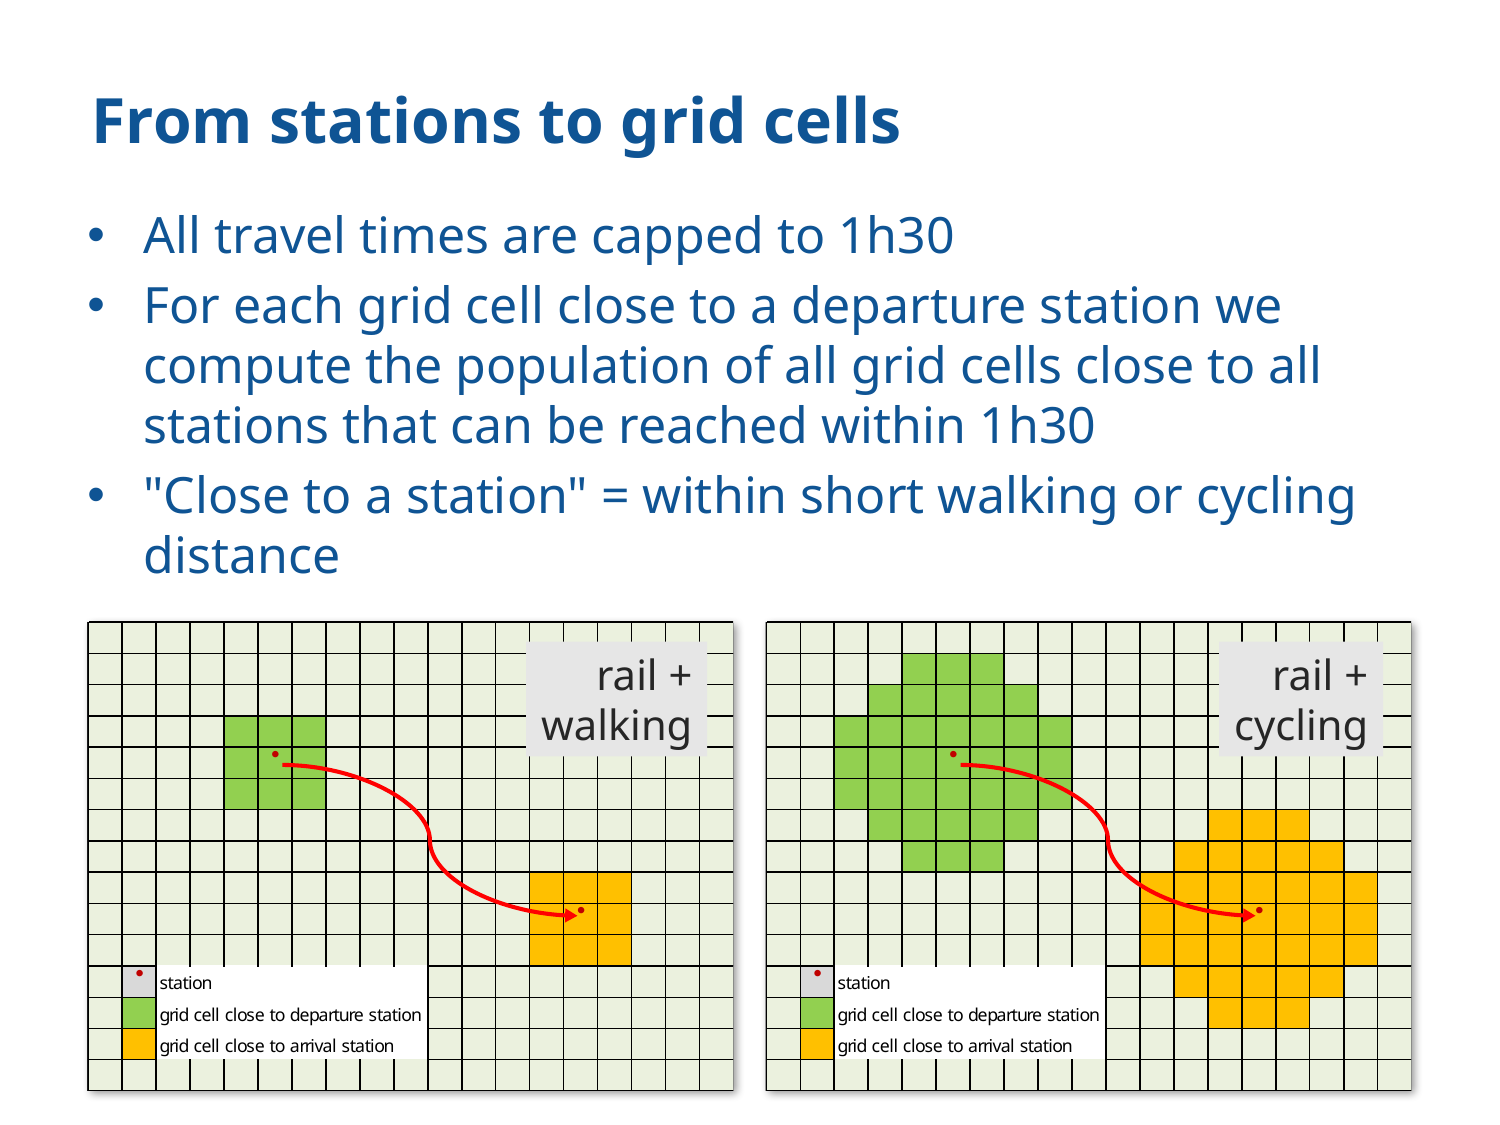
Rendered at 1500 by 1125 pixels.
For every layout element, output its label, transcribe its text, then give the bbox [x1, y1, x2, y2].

list All travel times are capped to 1h30 For each grid cell close to a departure station we compute the population of all grid cells close to all stations that can be reached within 1h30 "Close to a station" = within short walking or cycling distance [72, 196, 1423, 622]
title From stations to grid cells [76, 41, 1427, 195]
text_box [87, 621, 1413, 1093]
